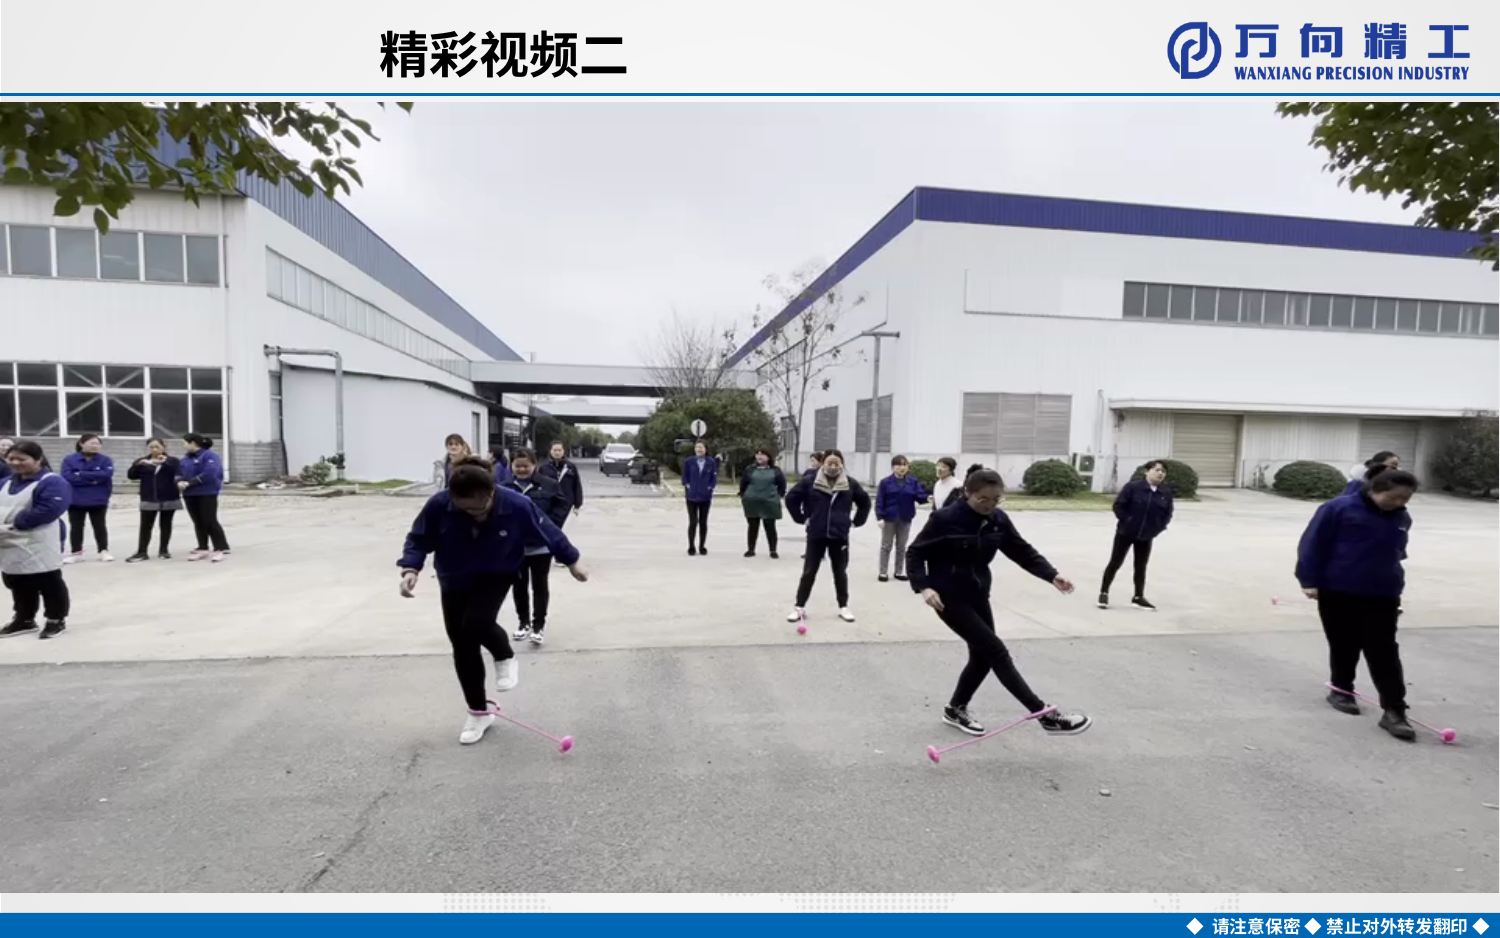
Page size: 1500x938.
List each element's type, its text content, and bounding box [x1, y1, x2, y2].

picture [1, 0, 1500, 93]
picture [1, 894, 1500, 912]
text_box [0, 100, 1500, 894]
picture [1, 96, 1500, 100]
text_box 精彩视频二 [12, 16, 996, 91]
